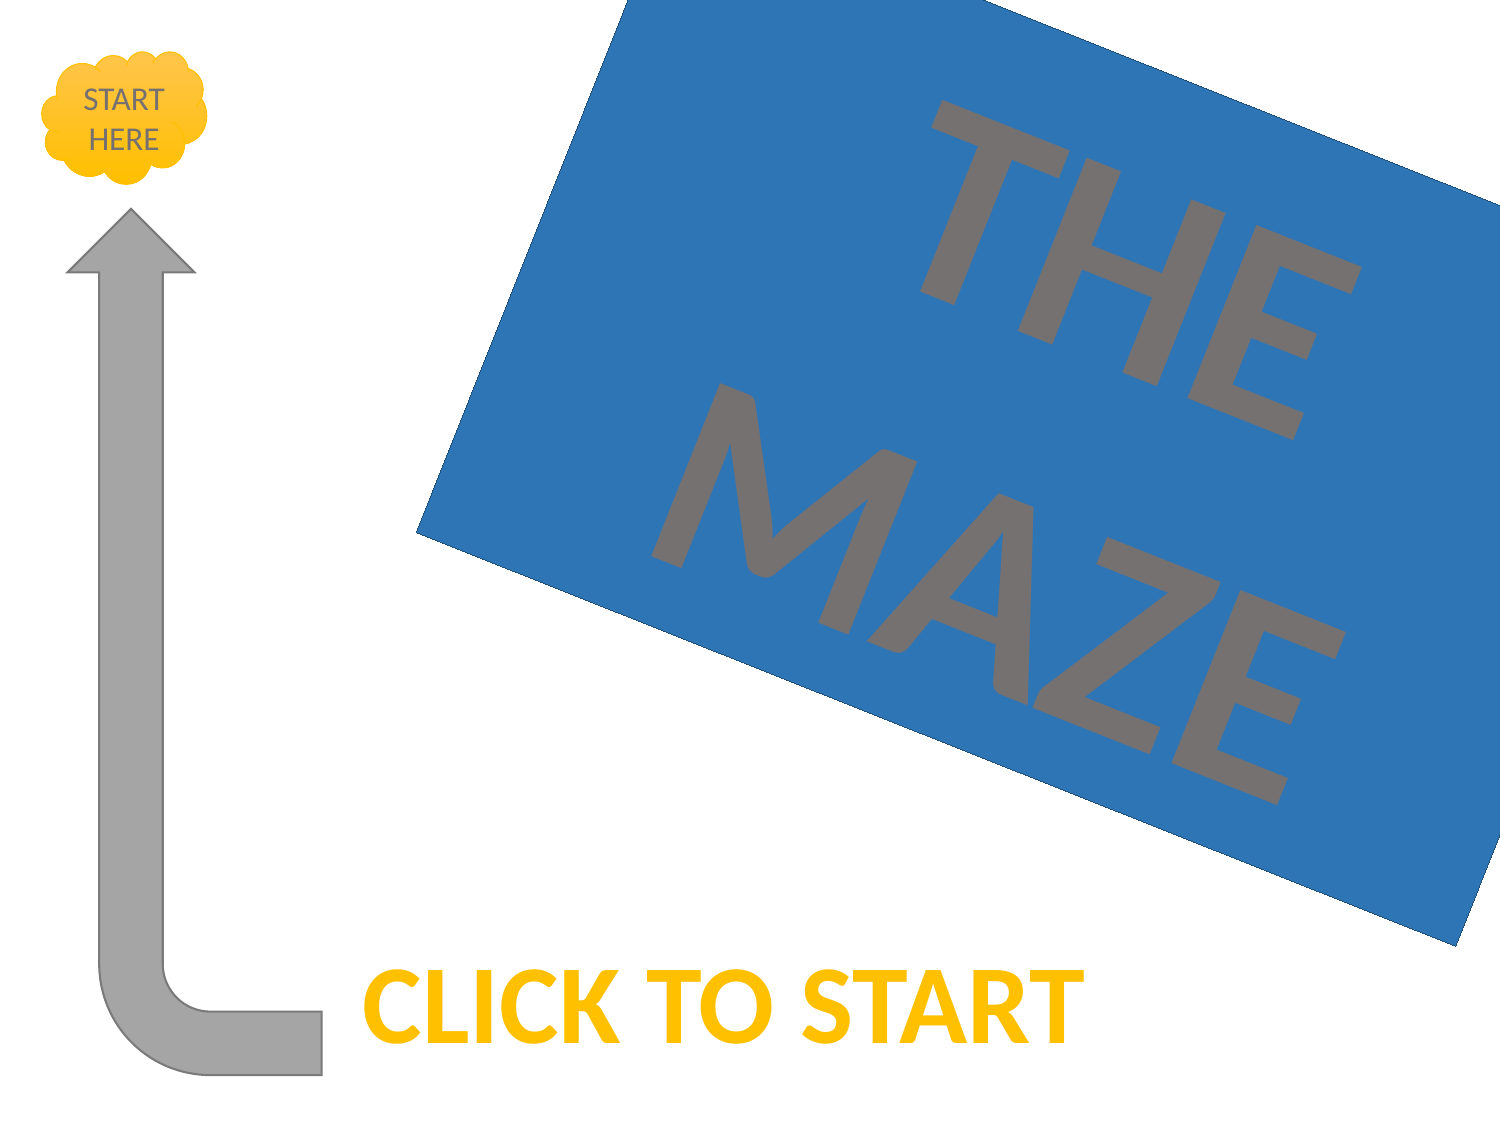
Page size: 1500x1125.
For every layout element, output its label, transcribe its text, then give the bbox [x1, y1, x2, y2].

text_box [195, 71, 208, 141]
text_box [66, 51, 191, 69]
text_box [41, 96, 53, 158]
text_box THE MAZE [416, 0, 1500, 947]
text_box CLICK TO START [347, 923, 1101, 1074]
text_box START HERE [53, 69, 195, 165]
text_box [65, 207, 323, 1077]
text_box [66, 165, 174, 185]
